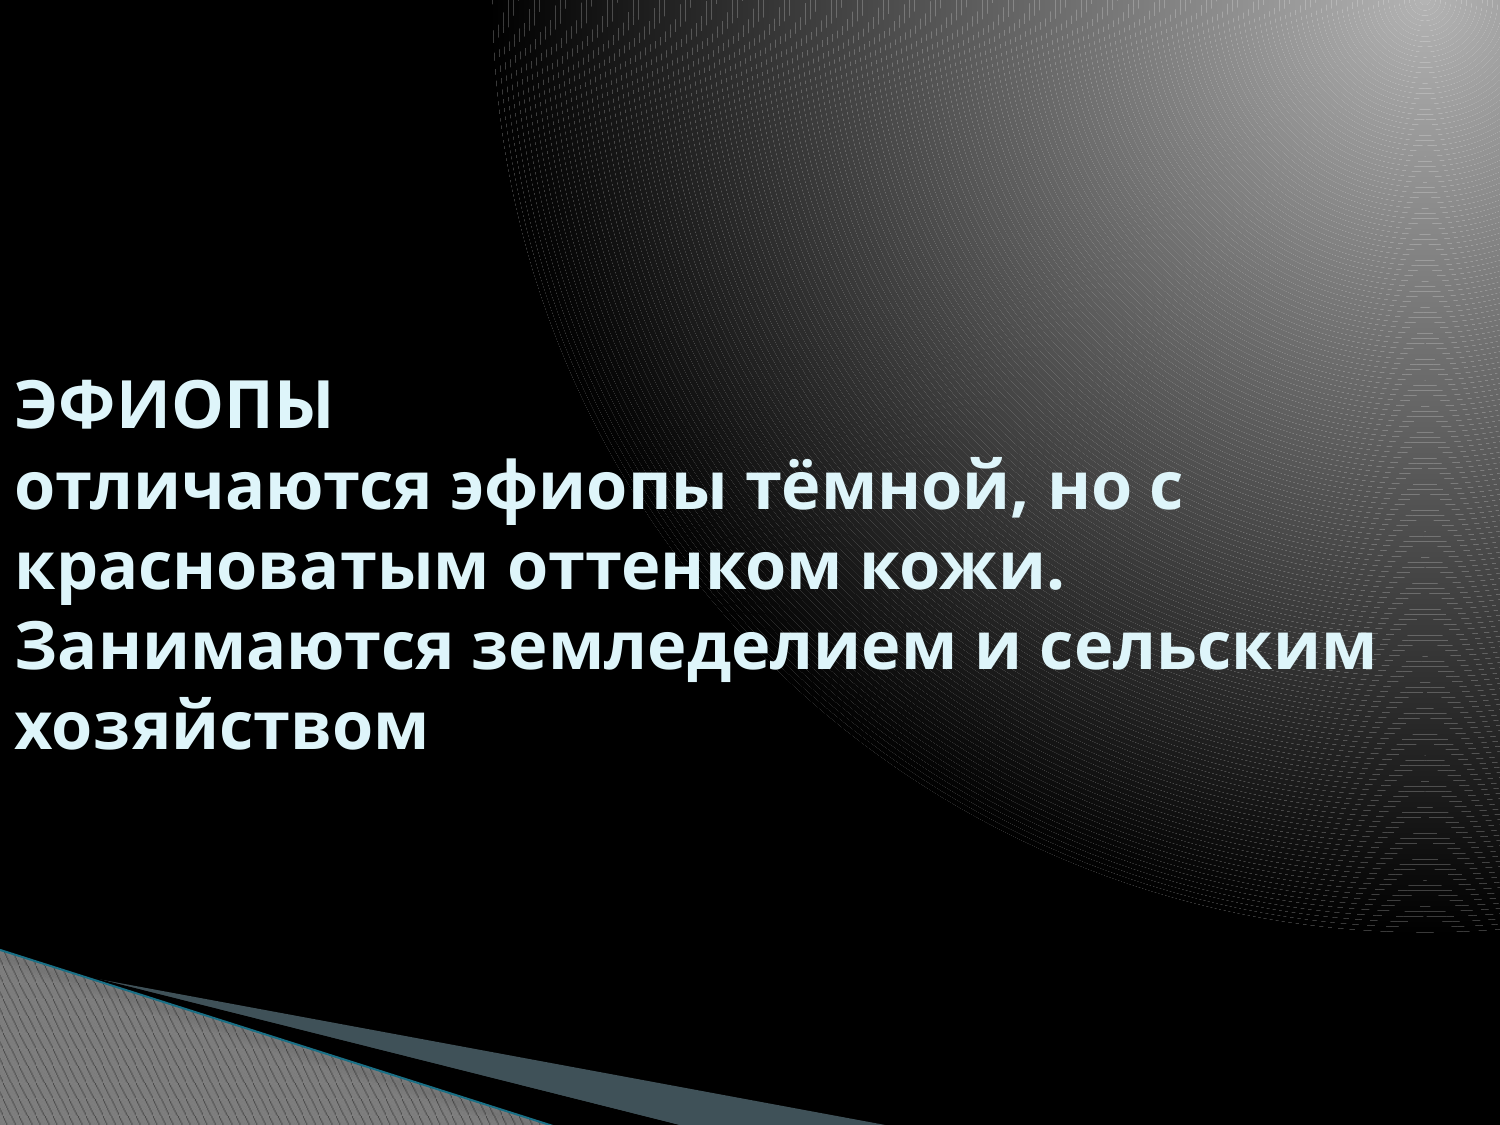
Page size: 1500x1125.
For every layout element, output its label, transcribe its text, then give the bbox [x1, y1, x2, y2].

title ЭФИОПЫ отличаются эфиопы тёмной, но с красноватым оттенком кожи. Занимаются земледелием и сельским хозяйством [0, 0, 1500, 1125]
